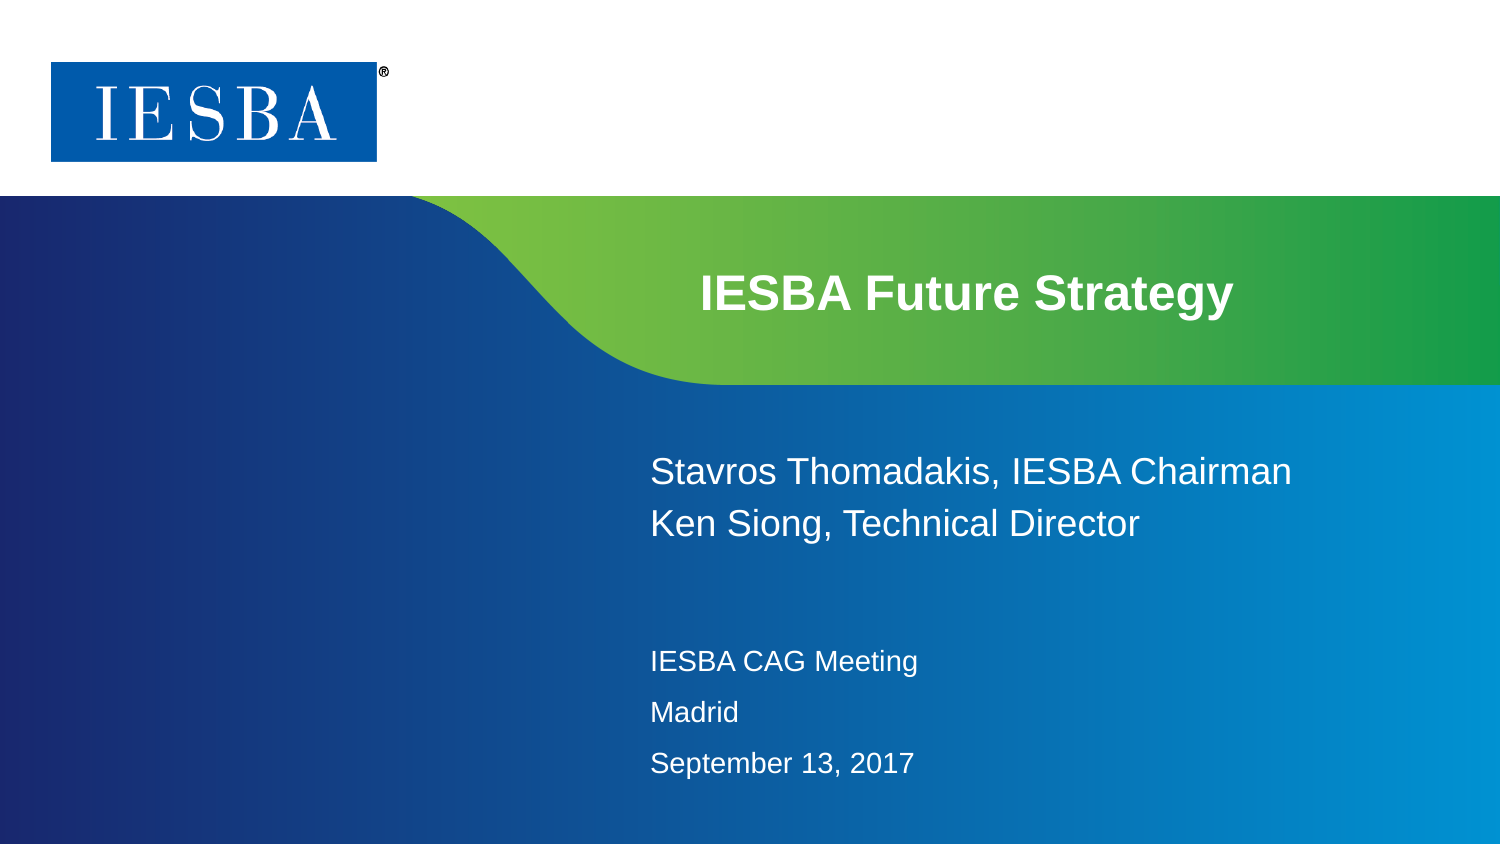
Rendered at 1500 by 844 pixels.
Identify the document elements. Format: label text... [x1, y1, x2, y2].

subtitle IESBA CAG Meeting Madrid September 13, 2017 [650, 642, 1450, 785]
picture [412, 196, 1500, 385]
title IESBA Future Strategy [699, 229, 1463, 352]
text_box Stavros Thomadakis, IESBA Chairman Ken Siong, Technical Director [649, 446, 1475, 560]
picture [51, 62, 389, 162]
